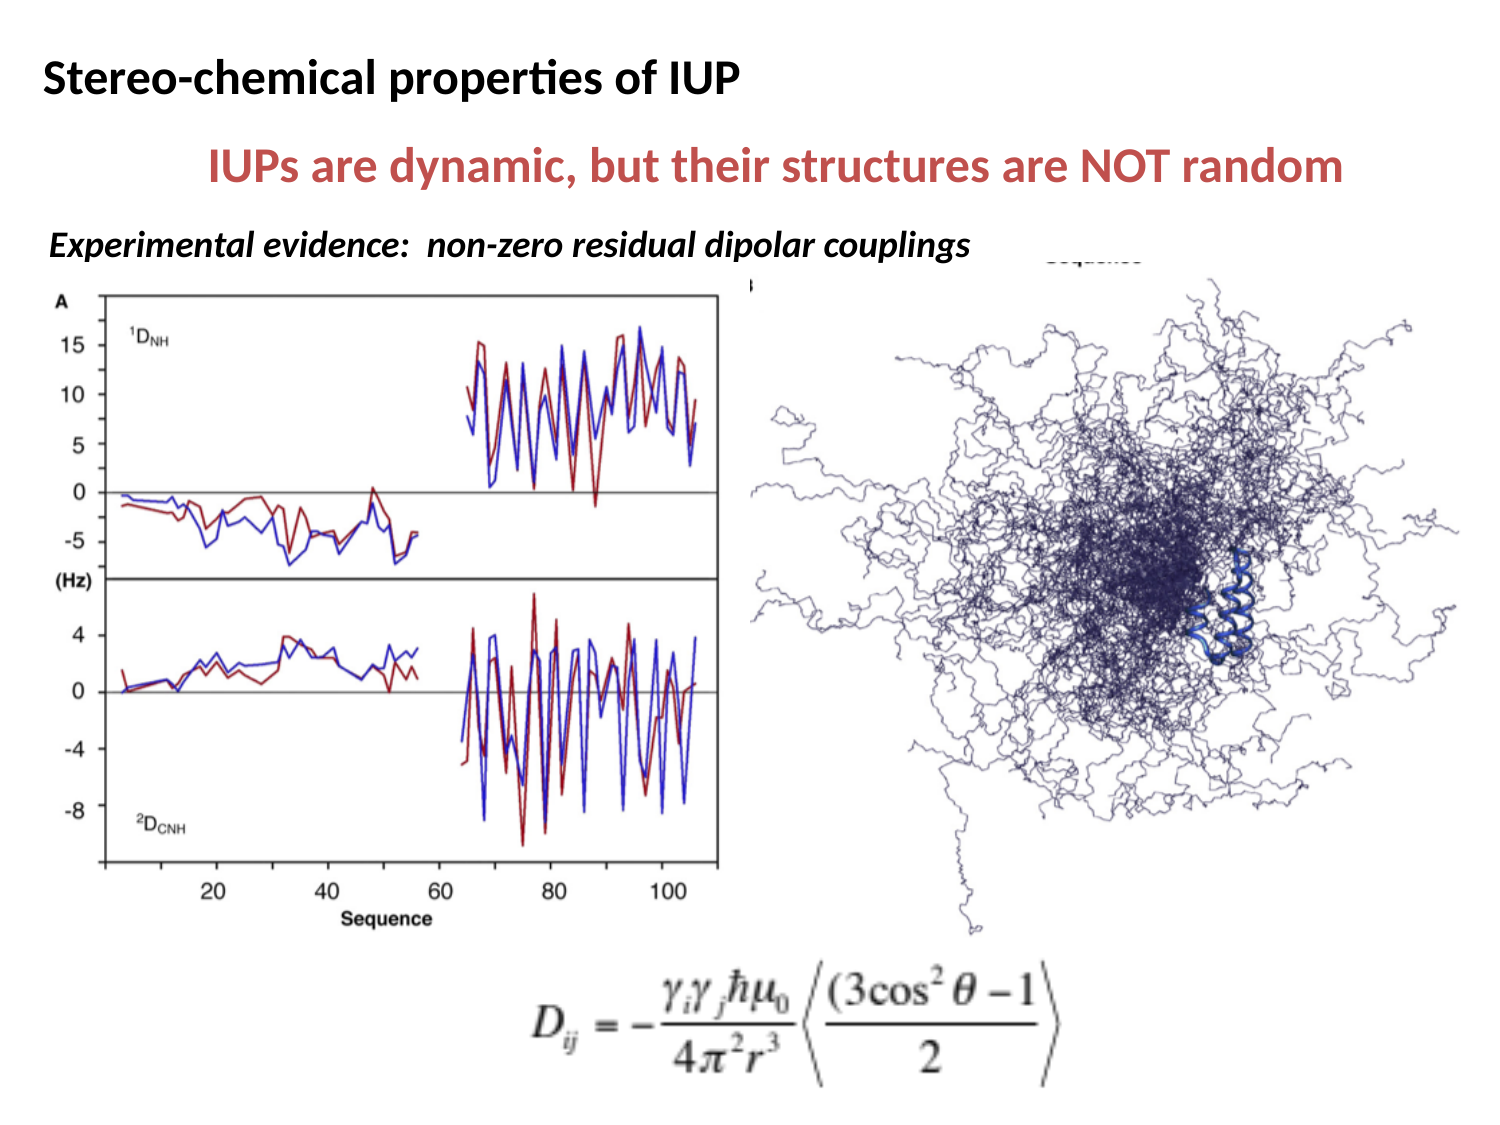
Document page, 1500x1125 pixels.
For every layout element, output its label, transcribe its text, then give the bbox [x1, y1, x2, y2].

text_box Experimental evidence: non-zero residual dipolar couplings [34, 212, 987, 273]
text_box Stereo-chemical properties of IUP [28, 37, 757, 113]
text_box IUPs are dynamic, but their structures are NOT random [192, 124, 1360, 260]
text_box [524, 956, 1063, 1089]
picture [43, 262, 1488, 958]
